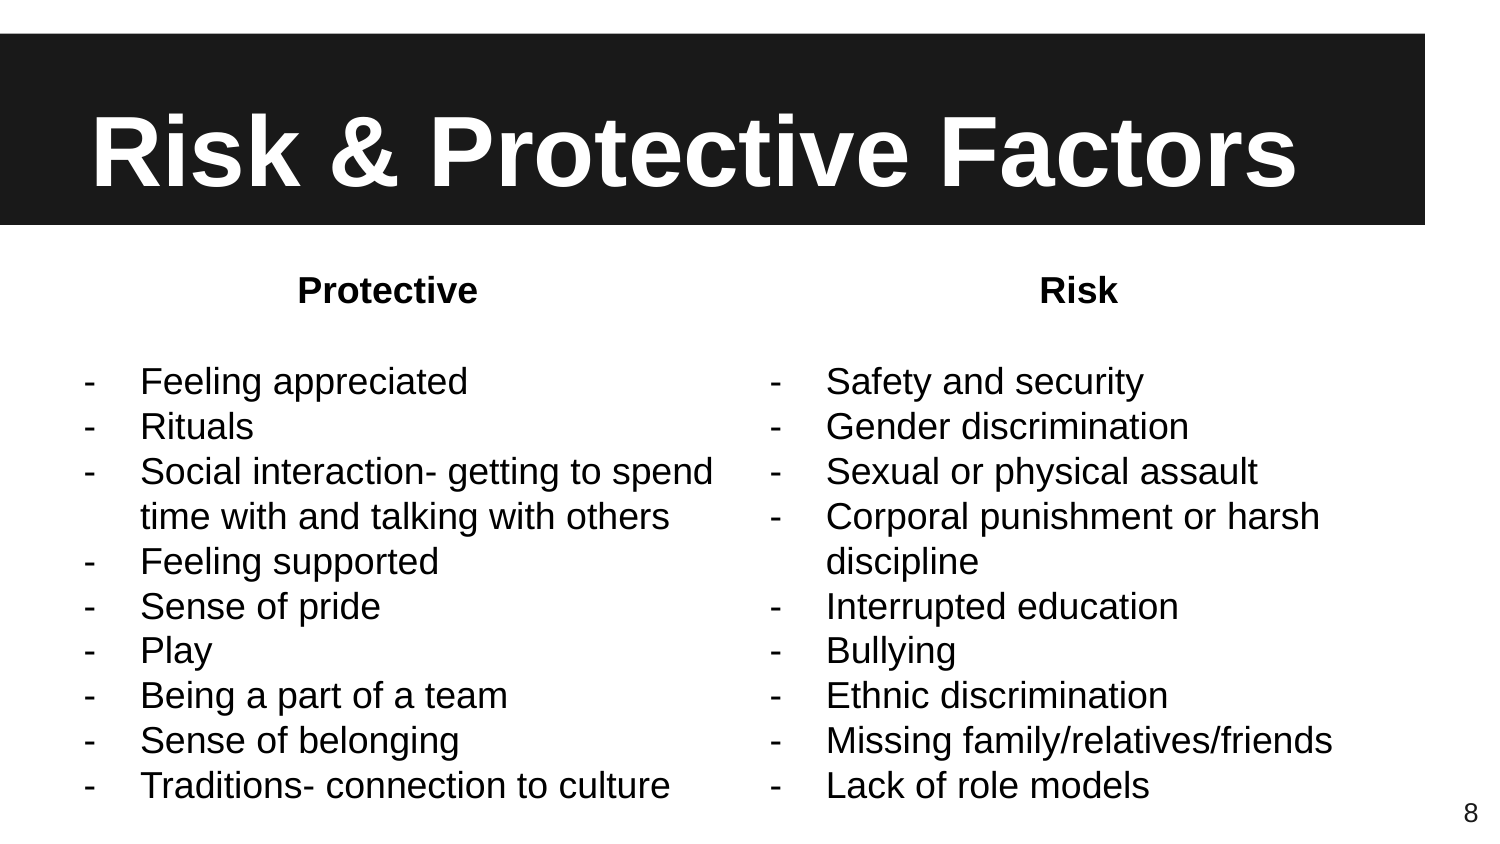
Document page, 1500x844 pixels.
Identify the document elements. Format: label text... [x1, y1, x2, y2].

table_header Protective [50, 239, 736, 343]
slide_number 8 [1403, 779, 1494, 844]
title Risk & Protective Factors [75, 33, 1425, 221]
table_cell Feeling appreciated Rituals Social interaction- getting to spend time with and talking with others Feeling supported Sense of pride Play Being a part of a team Sense of belonging Traditions- connection to culture [50, 343, 736, 822]
table_cell Safety and security Gender discrimination Sexual or physical assault Corporal punishment or harsh discipline Interrupted education Bullying Ethnic discrimination Missing family/relatives/friends Lack of role models [736, 343, 1422, 822]
table_header Risk [736, 239, 1422, 343]
